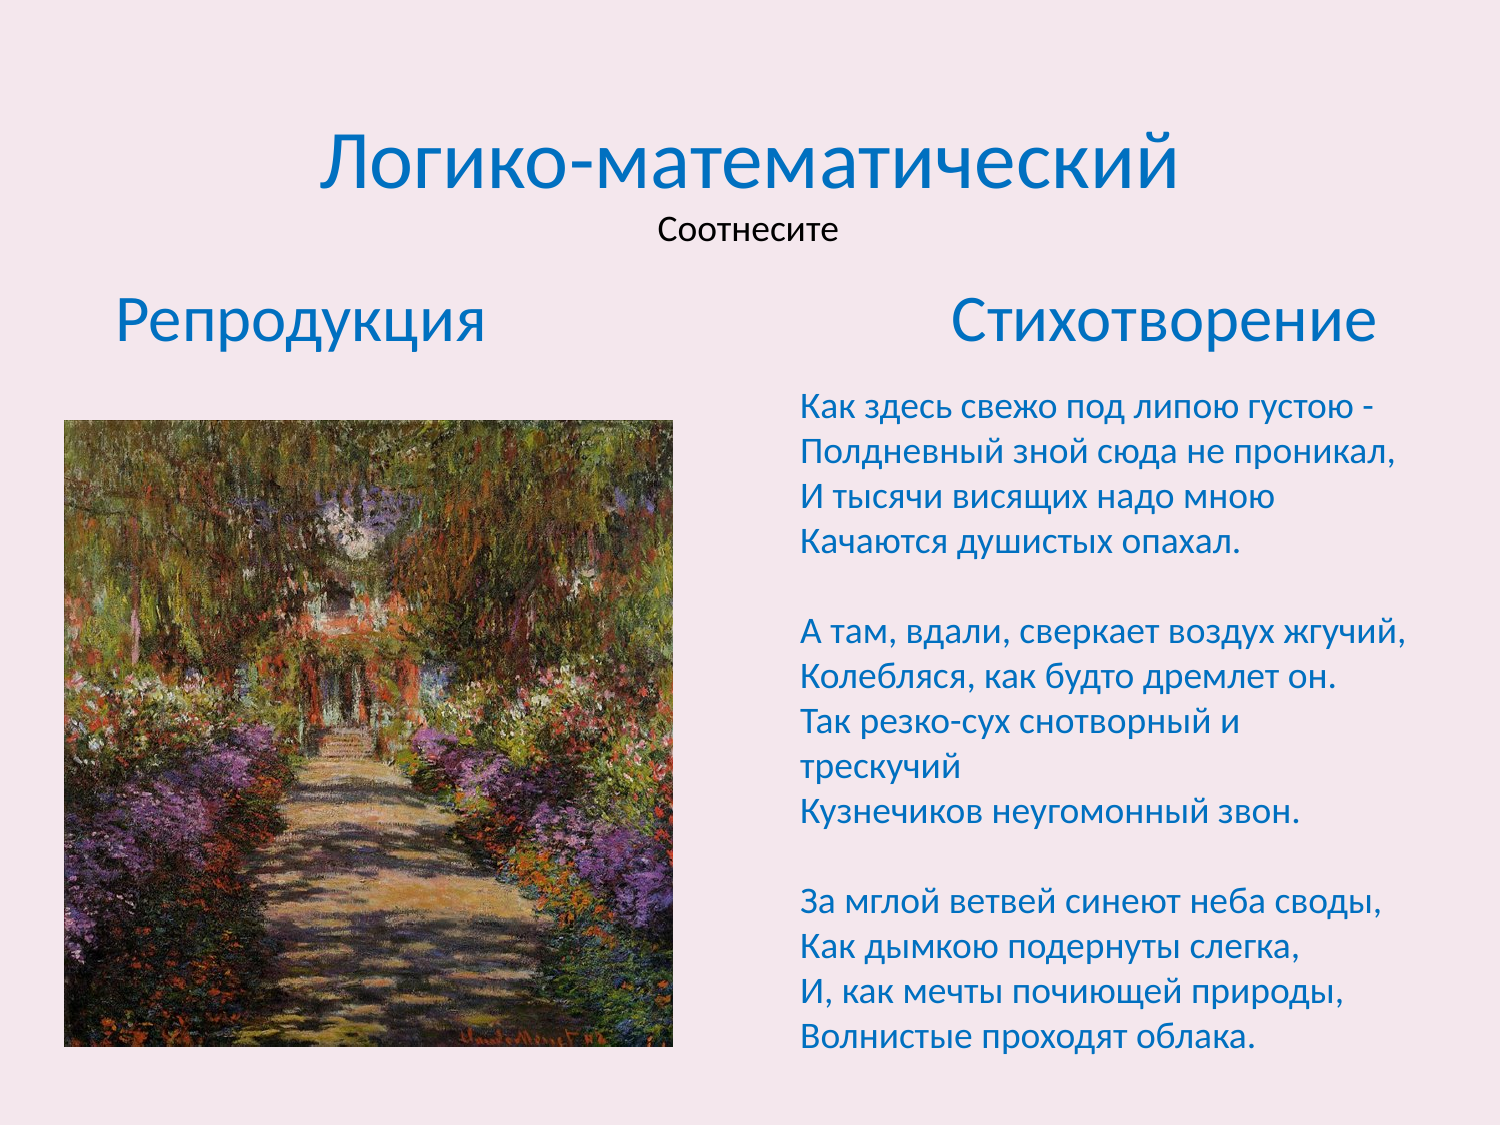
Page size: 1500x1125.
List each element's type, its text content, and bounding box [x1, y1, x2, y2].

text_box Как здесь свежо под липою густою - Полдневный зной сюда не проникал, И тысячи висящих надо мною Качаются душистых опахал. А там, вдали, сверкает воздух жгучий, Колебляся, как будто дремлет он. Так резко-сух снотворный и трескучий Кузнечиков неугомонный звон. За мглой ветвей синеют неба своды, Как дымкою подернуты слегка, И, как мечты почиющей природы, Волнистые проходят облака. [785, 373, 1424, 1064]
title Логико-математический [112, 78, 1388, 232]
text_box Соотнесите [642, 196, 857, 256]
subtitle Репродукция Стихотворение [100, 267, 1400, 421]
picture [64, 420, 674, 1048]
